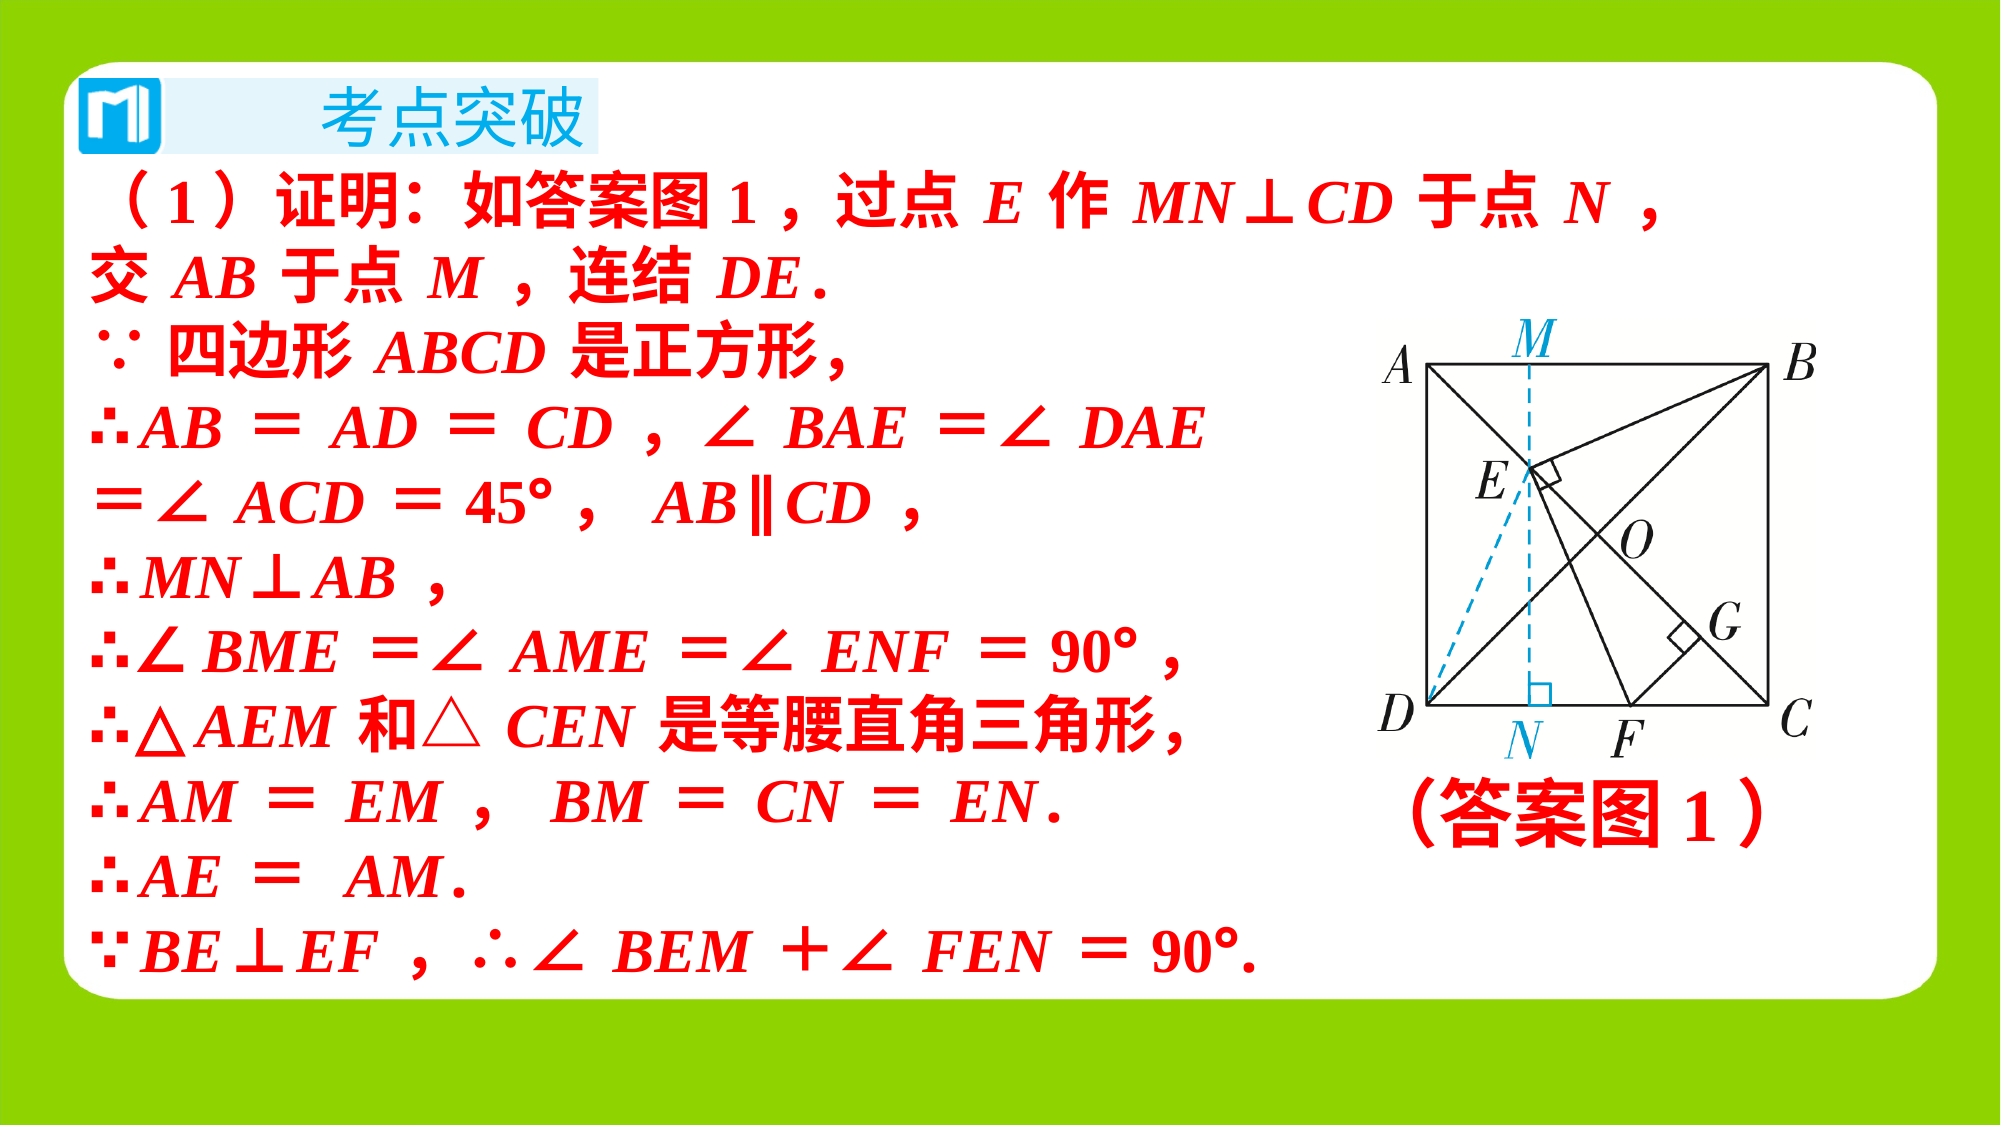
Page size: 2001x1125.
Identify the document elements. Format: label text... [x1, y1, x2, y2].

picture [0, 0, 2001, 1125]
text_box （答案图1） [1377, 766, 1872, 858]
